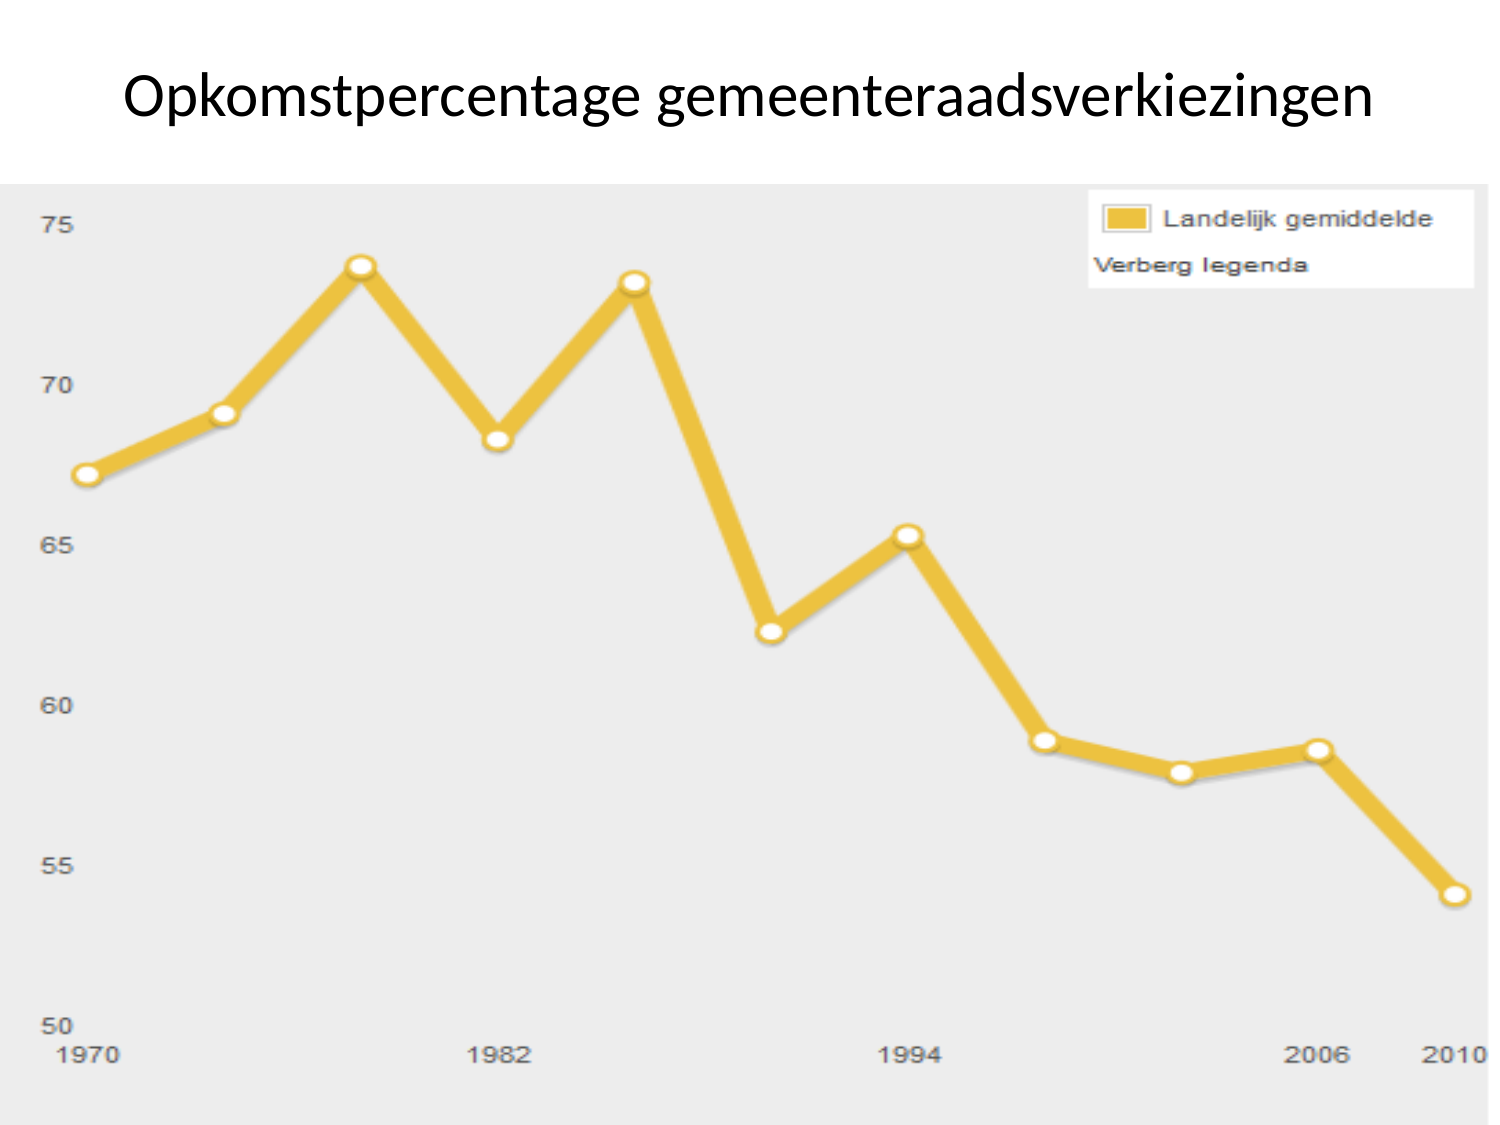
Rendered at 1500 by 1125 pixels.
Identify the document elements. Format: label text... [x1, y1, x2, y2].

title Opkomstpercentage gemeenteraadsverkiezingen [75, 45, 1425, 138]
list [0, 184, 1500, 1125]
